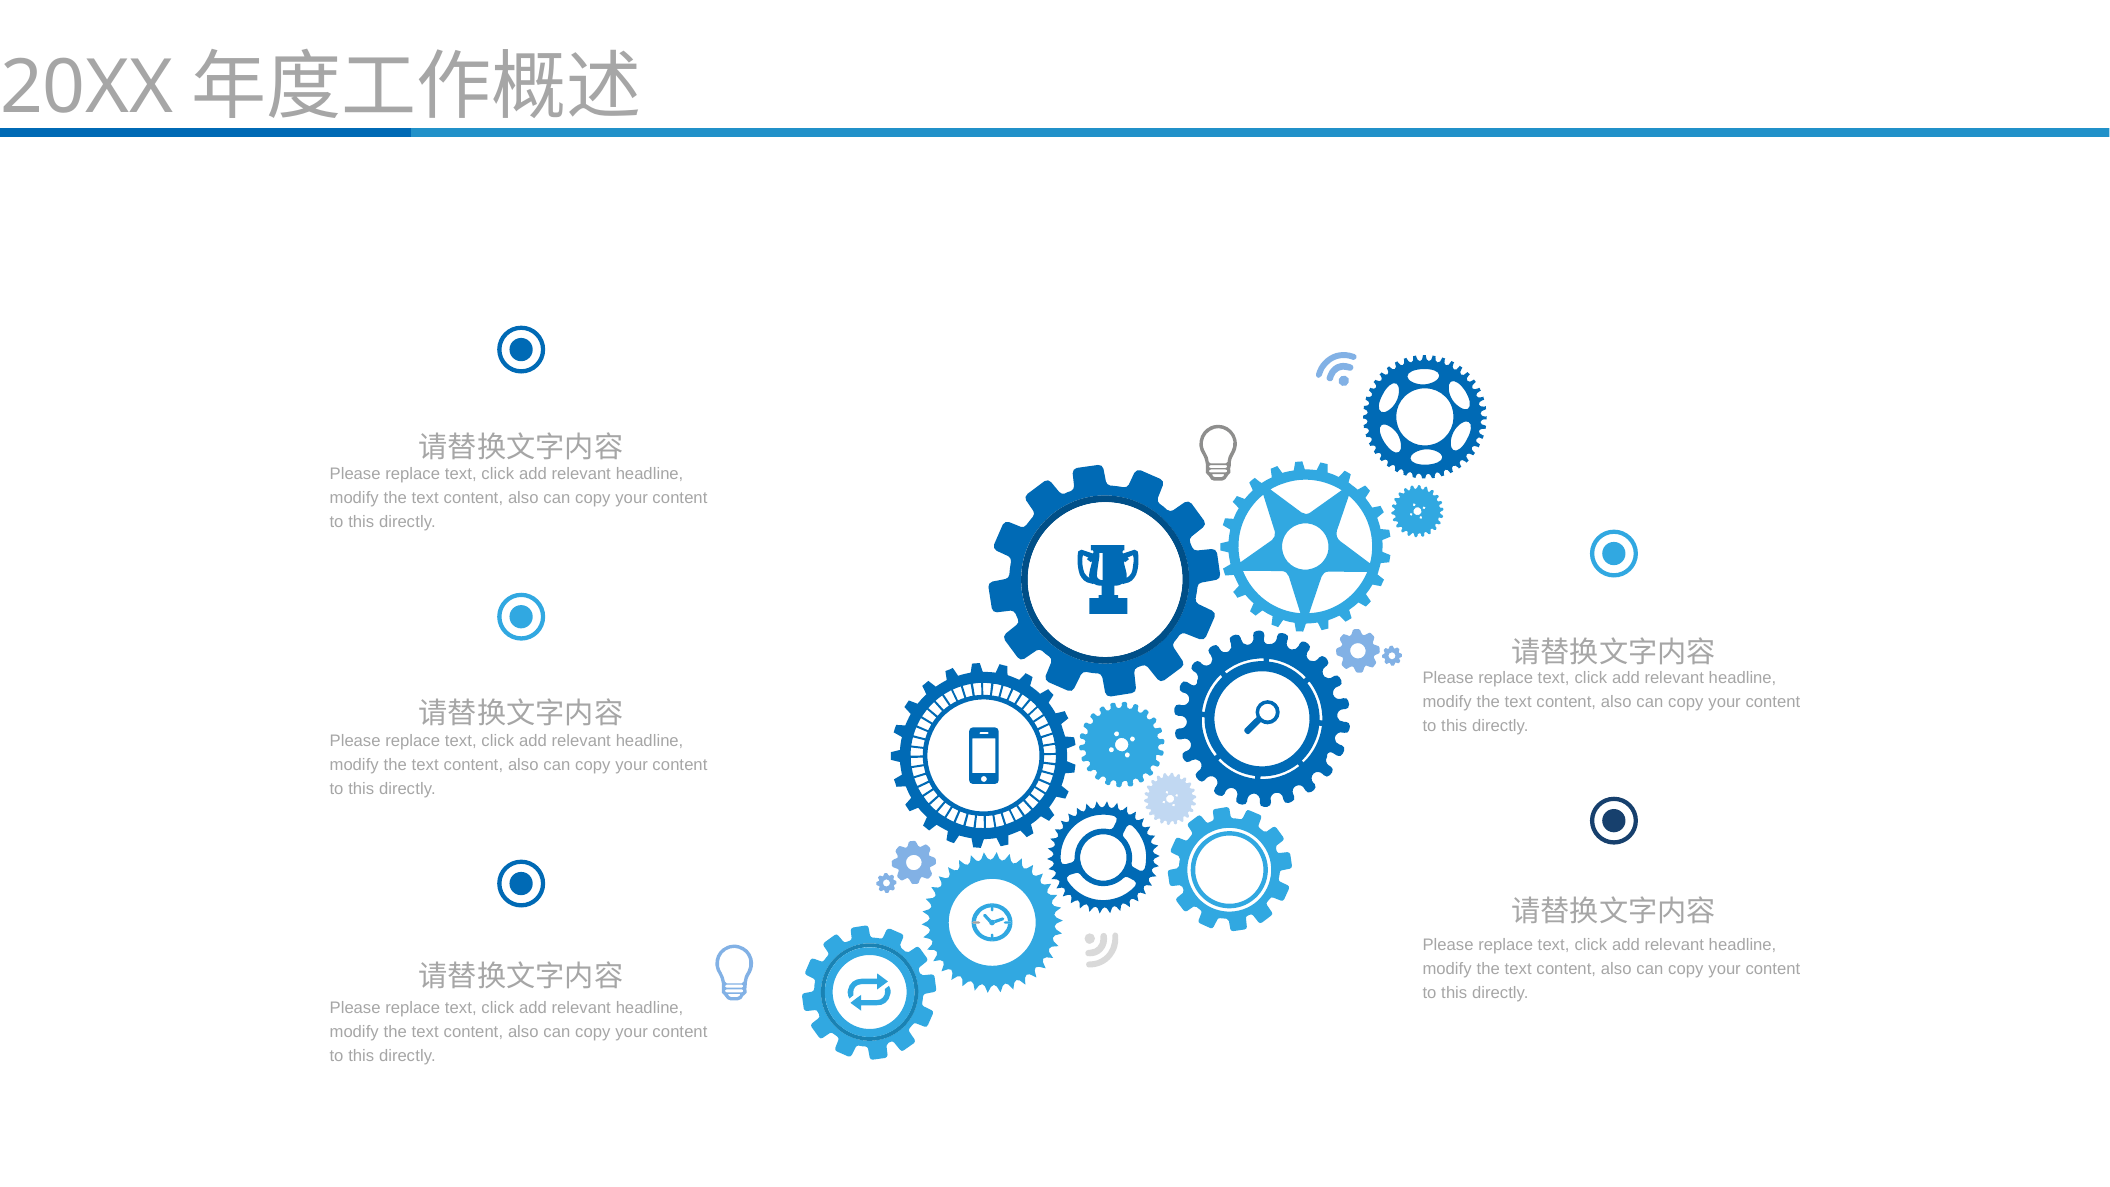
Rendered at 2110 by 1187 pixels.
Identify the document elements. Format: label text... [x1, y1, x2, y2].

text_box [715, 350, 1487, 1060]
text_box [314, 679, 728, 805]
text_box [497, 859, 546, 908]
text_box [497, 325, 546, 374]
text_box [1407, 618, 1821, 742]
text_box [1589, 529, 1638, 578]
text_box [314, 943, 728, 1072]
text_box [314, 414, 728, 538]
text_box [1407, 877, 1821, 1009]
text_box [1589, 796, 1638, 845]
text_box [497, 592, 546, 641]
text_box 20XX年度工作概述 [0, 37, 785, 129]
